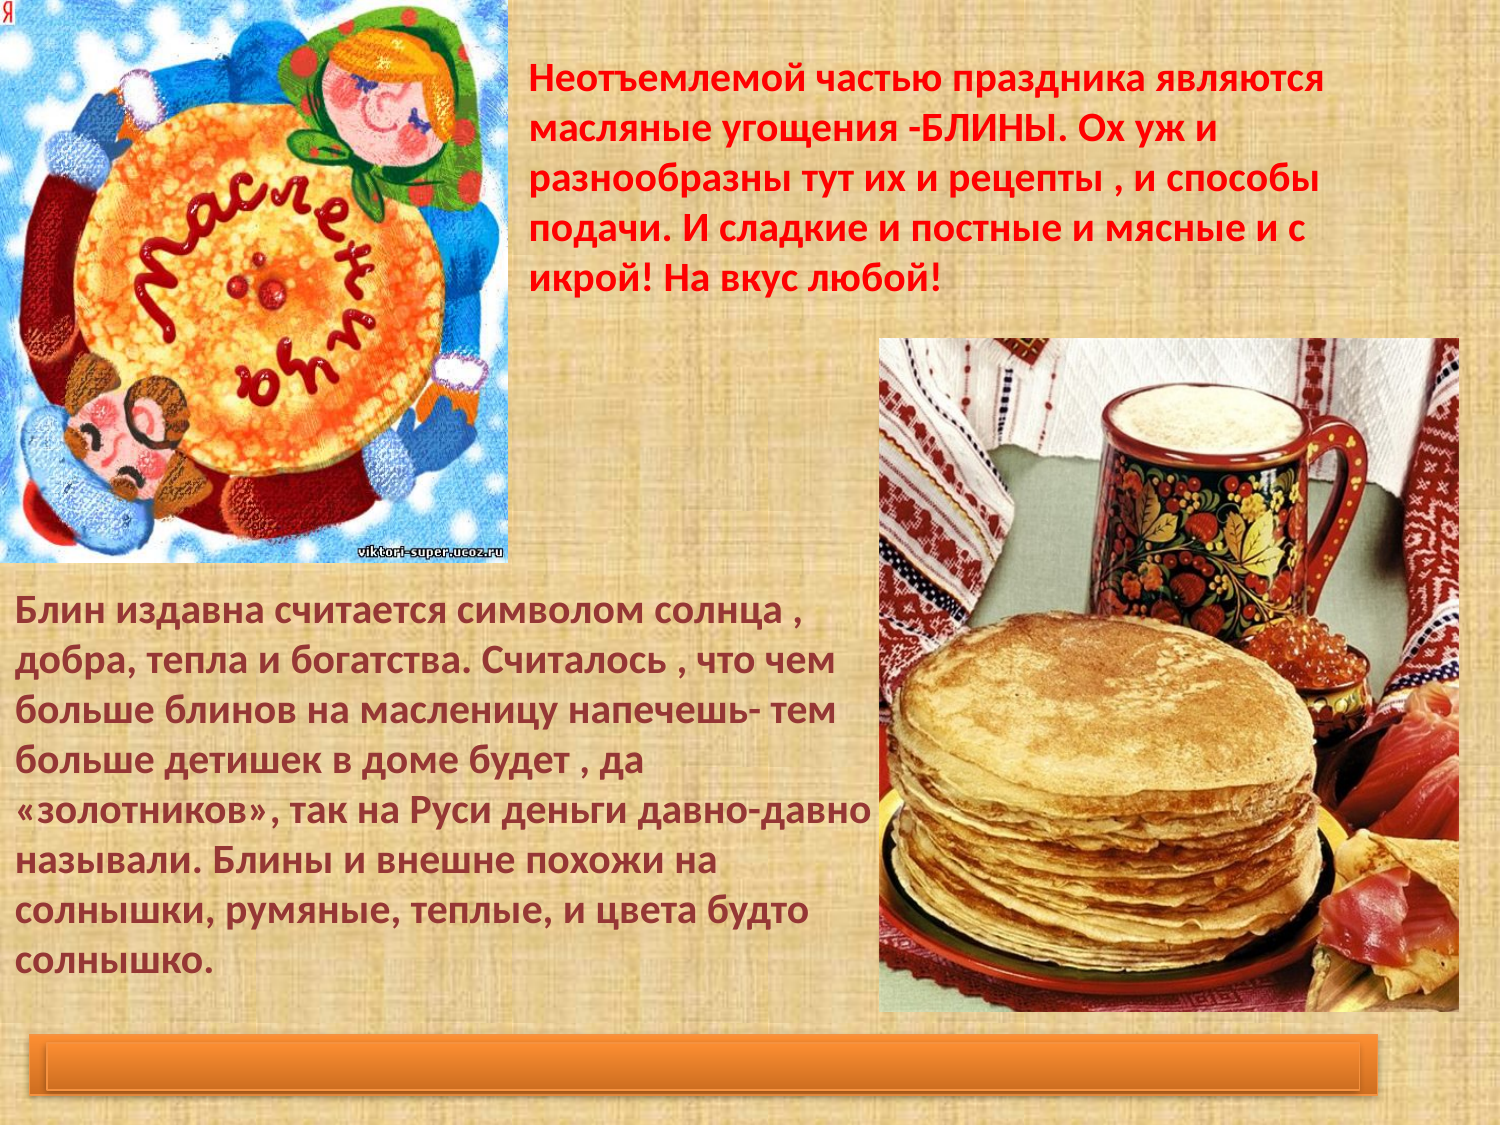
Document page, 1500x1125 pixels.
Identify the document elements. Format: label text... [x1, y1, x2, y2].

text_box Неотъемлемой частью праздника являются масляные угощения -БЛИНЫ. Ох уж и разнообразны тут их и рецепты , и способы подачи. И сладкие и постные и мясные и с икрой! На вкус любой! [513, 42, 1424, 308]
text_box Блин издавна считается символом солнца , добра, тепла и богатства. Считалось , что чем больше блинов на масленицу напечешь- тем больше детишек в доме будет , да «золотников», так на Руси деньги давно-давно называли. Блины и внешне похожи на солнышки, румяные, теплые, и цвета будто солнышко. [0, 574, 874, 990]
picture [0, 0, 1500, 1125]
text_box [46, 1042, 1360, 1091]
